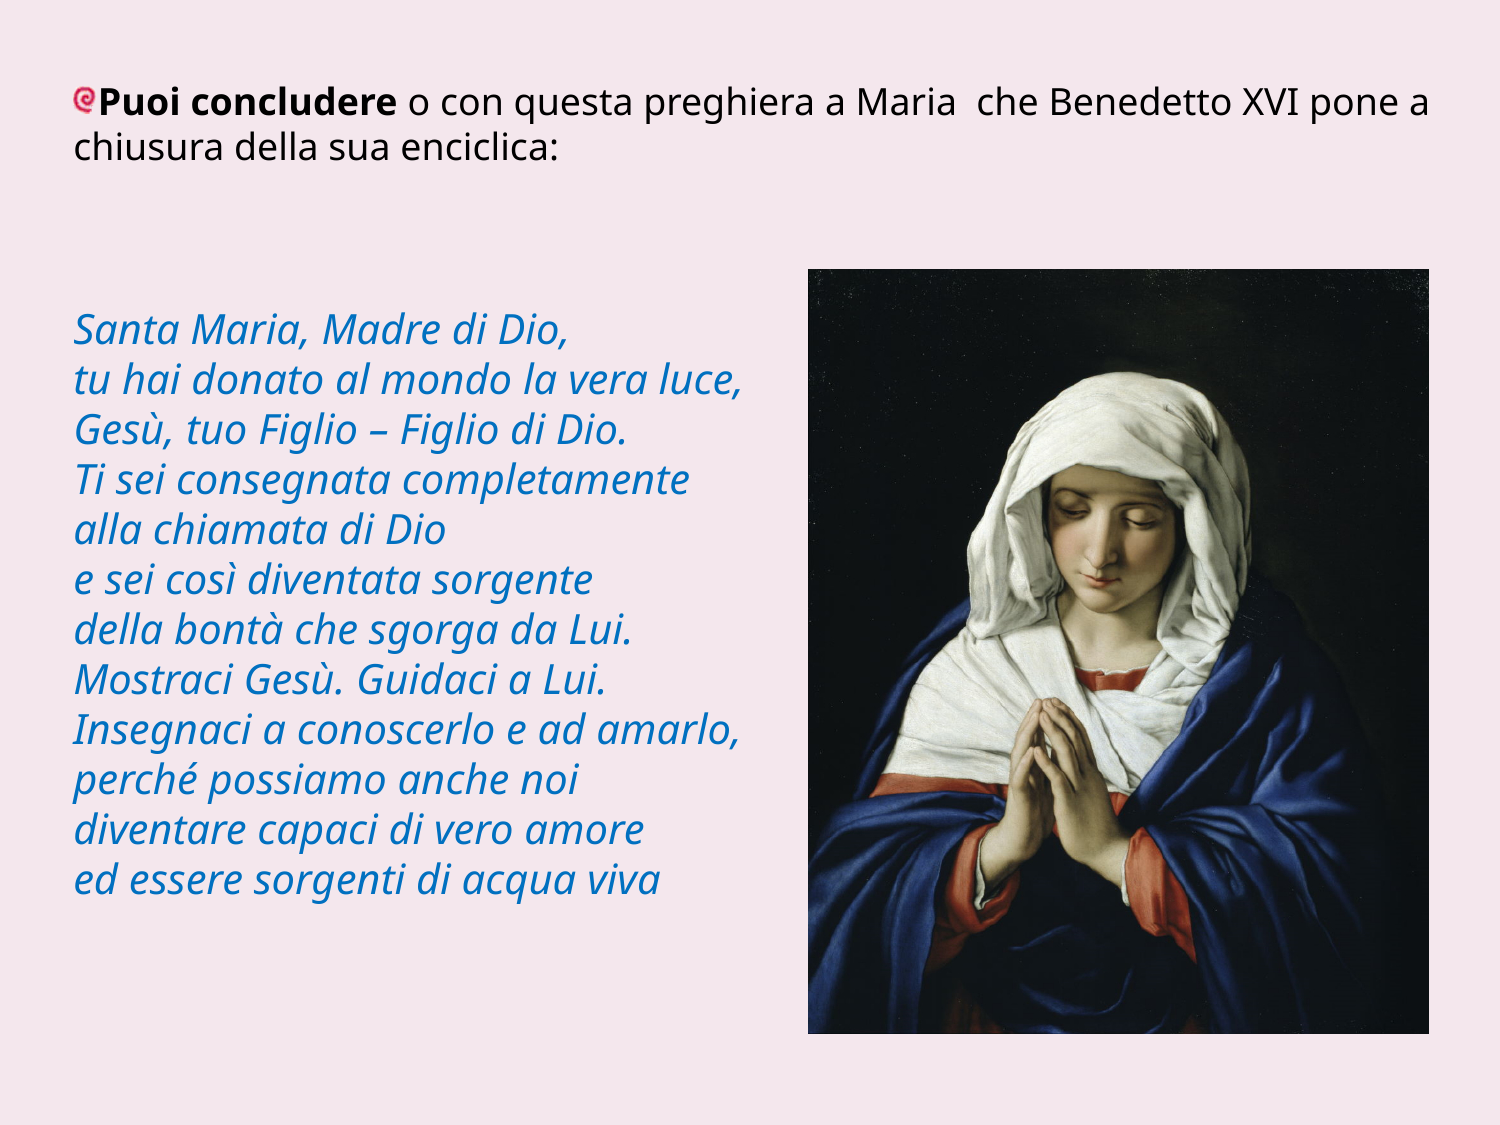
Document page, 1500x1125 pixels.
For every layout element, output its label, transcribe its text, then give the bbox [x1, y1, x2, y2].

text_box Puoi concludere o con questa preghiera a Maria che Benedetto XVI pone a chiusura della sua enciclica: Santa Maria, Madre di Dio, tu hai donato al mondo la vera luce, Gesù, tuo Figlio – Figlio di Dio. Ti sei consegnata completamente alla chiamata di Dio e sei così diventata sorgente della bontà che sgorga da Lui. Mostraci Gesù. Guidaci a Lui. Insegnaci a conoscerlo e ad amarlo, perché possiamo anche noi diventare capaci di vero amore ed essere sorgenti di acqua viva [58, 70, 1453, 1001]
picture [73, 86, 98, 114]
picture [808, 269, 1429, 1034]
